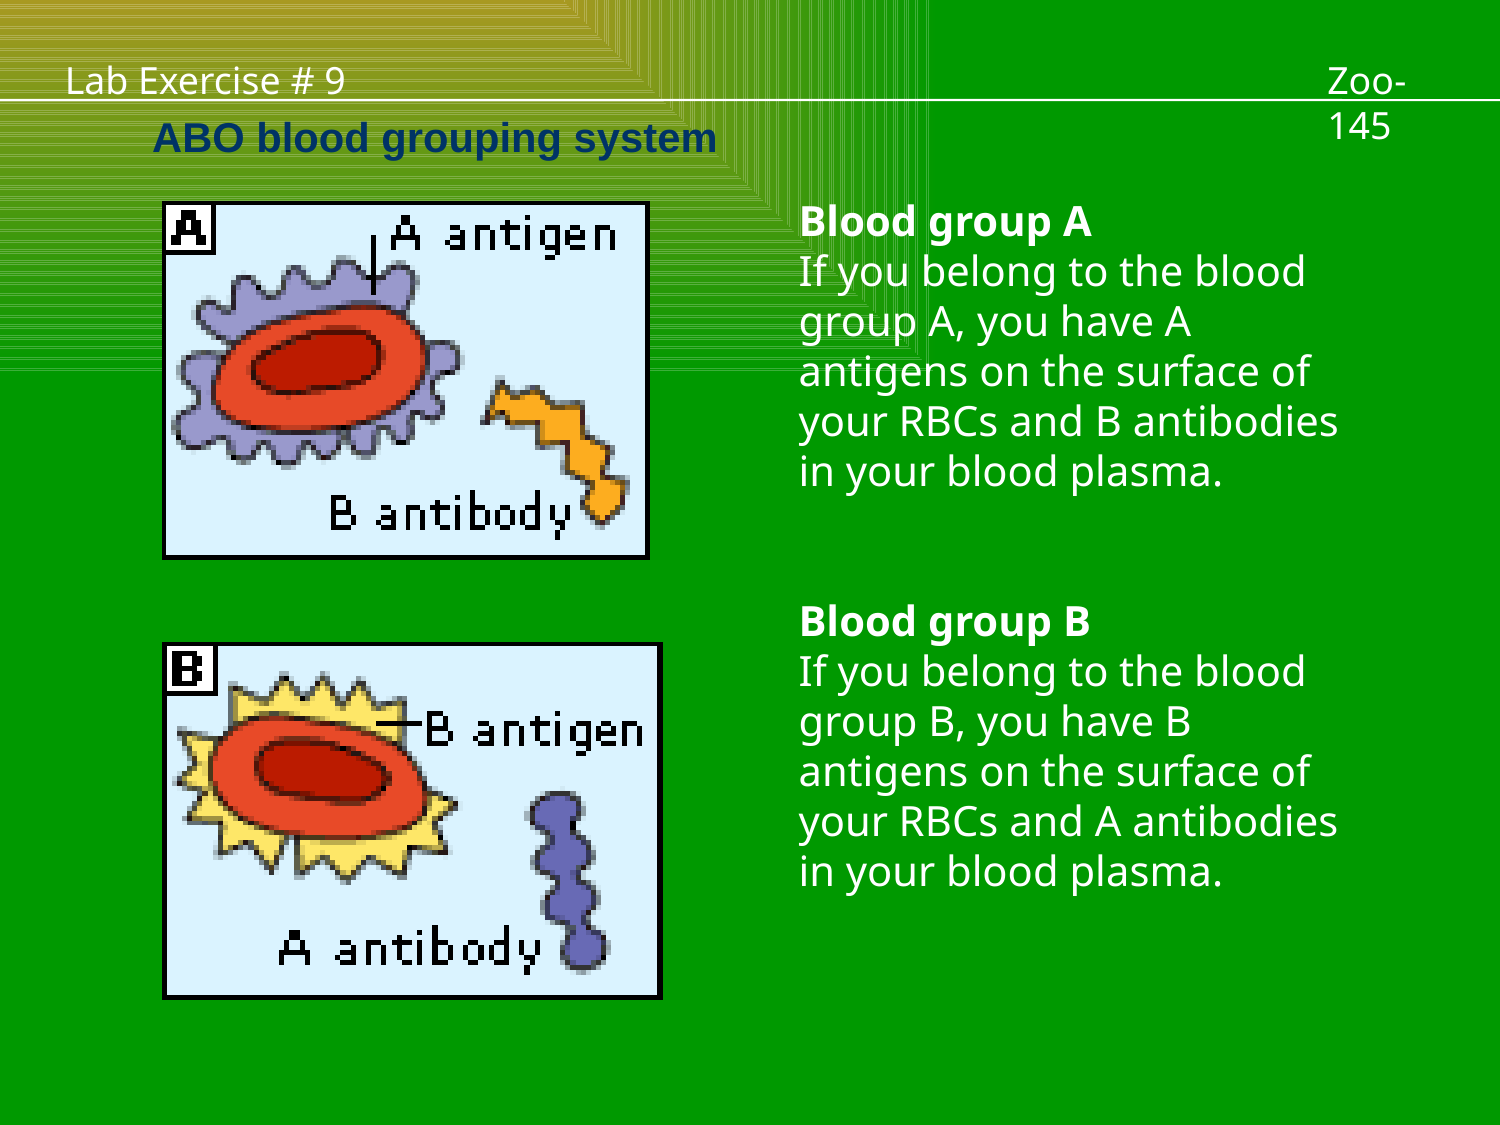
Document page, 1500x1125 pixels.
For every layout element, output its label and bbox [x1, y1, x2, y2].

picture [162, 642, 663, 1001]
text_box [149, 0, 1376, 845]
picture [162, 201, 651, 560]
text_box [137, 119, 144, 168]
text_box [1379, 49, 1500, 111]
text_box [0, 49, 144, 111]
